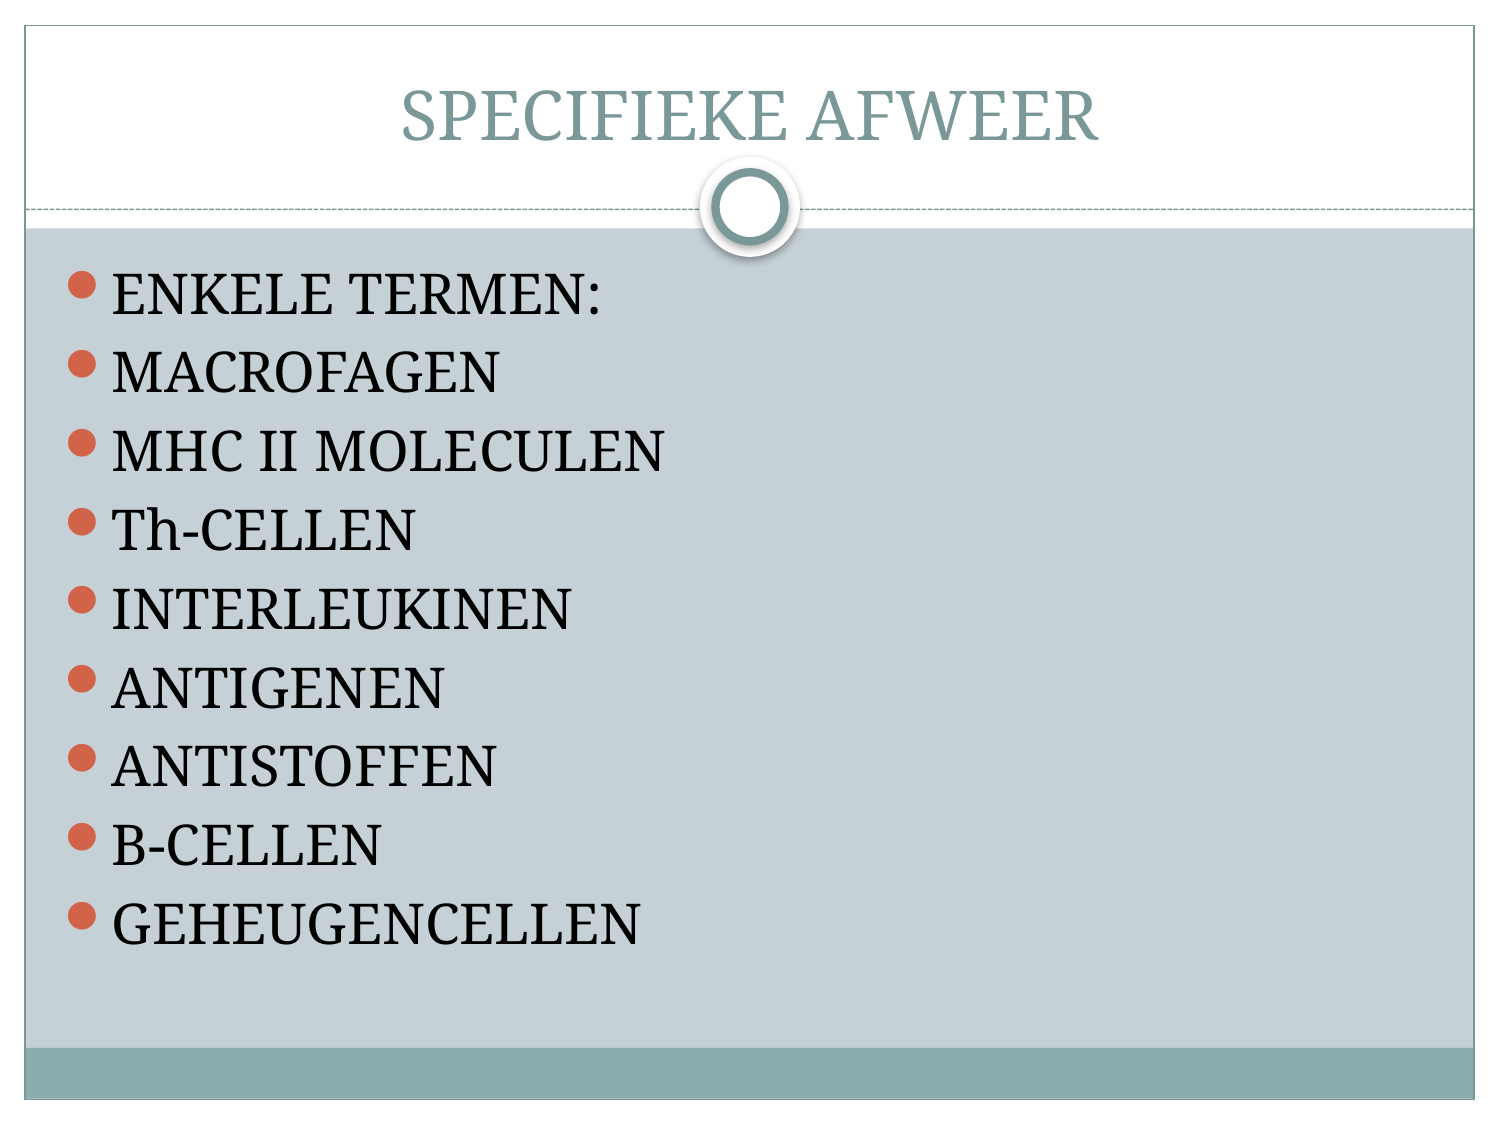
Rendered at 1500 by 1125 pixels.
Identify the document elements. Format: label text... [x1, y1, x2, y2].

title SPECIFIEKE AFWEER [49, 37, 1450, 162]
list ENKELE TERMEN: MACROFAGEN MHC II MOLECULEN Th-CELLEN INTERLEUKINEN ANTIGENEN ANTISTOFFEN B-CELLEN GEHEUGENCELLEN [49, 250, 1445, 1001]
